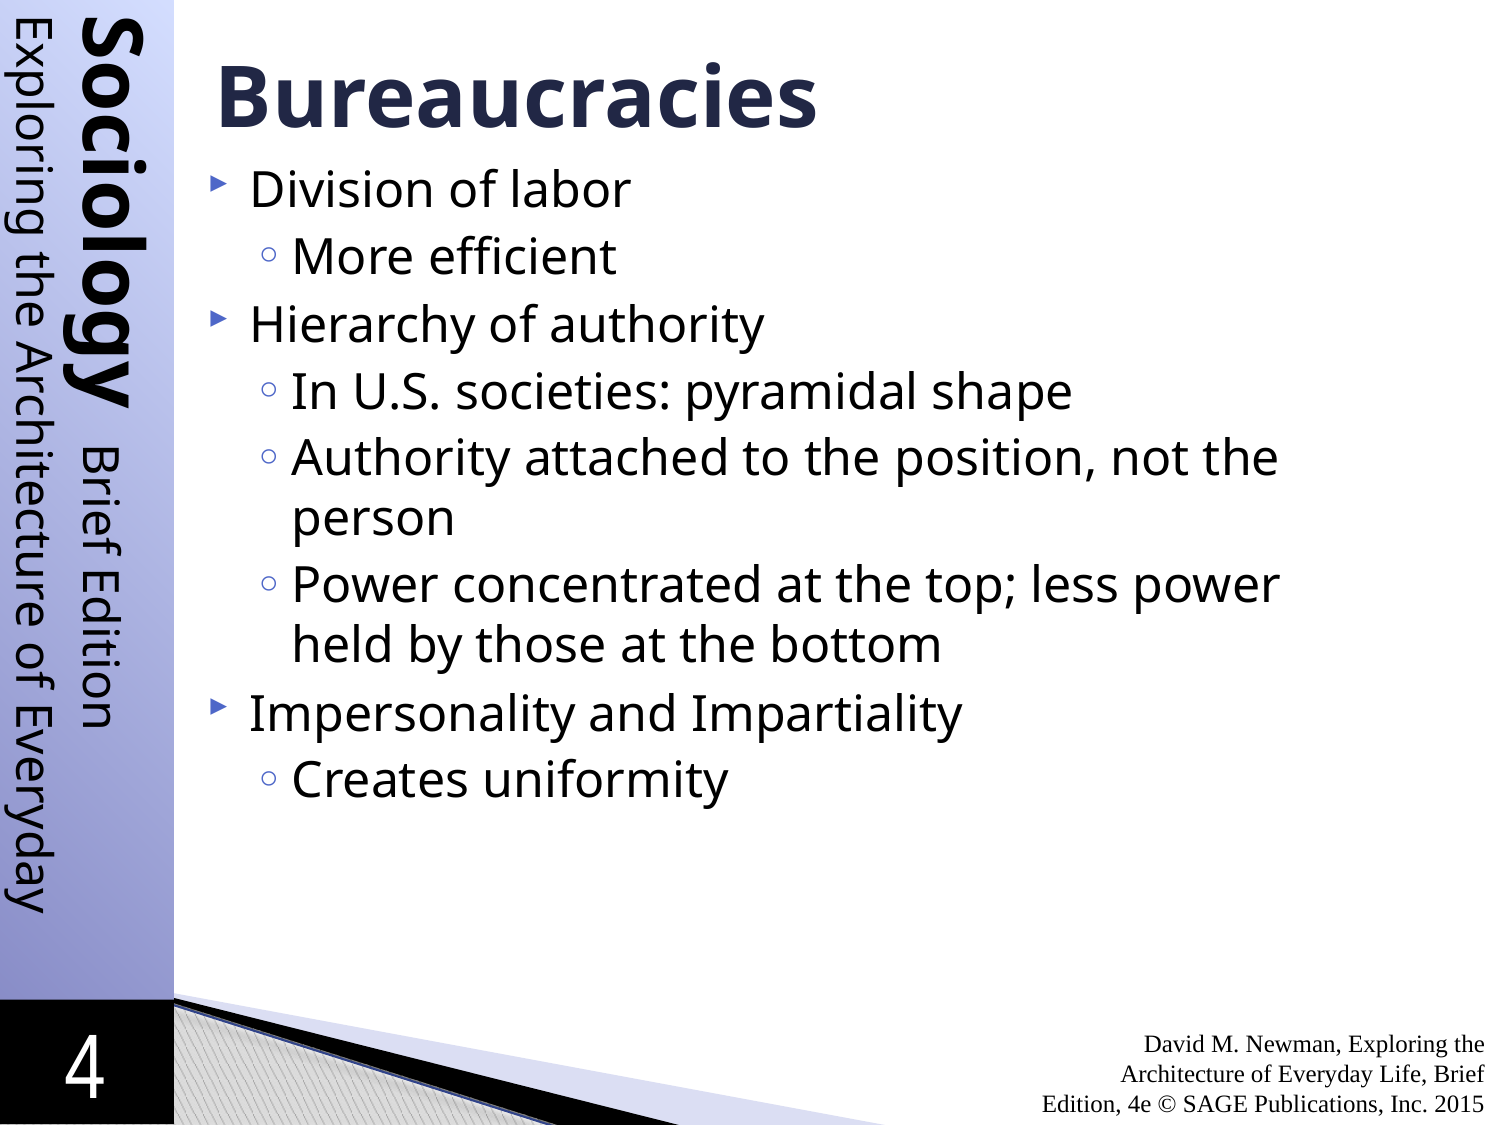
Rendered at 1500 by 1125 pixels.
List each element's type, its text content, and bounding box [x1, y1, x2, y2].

list Division of labor More efficient Hierarchy of authority In U.S. societies: pyramidal shape Authority attached to the position, not the person Power concentrated at the top; less power held by those at the bottom Impersonality and Impartiality Creates uniformity [174, 149, 1388, 875]
footer David M. Newman, Exploring the Architecture of Everyday Life, Brief Edition, 4e © SAGE Publications, Inc. 2015 [1025, 1065, 1500, 1125]
title Bureaucracies [200, 0, 1500, 188]
picture [174, 1003, 558, 1125]
